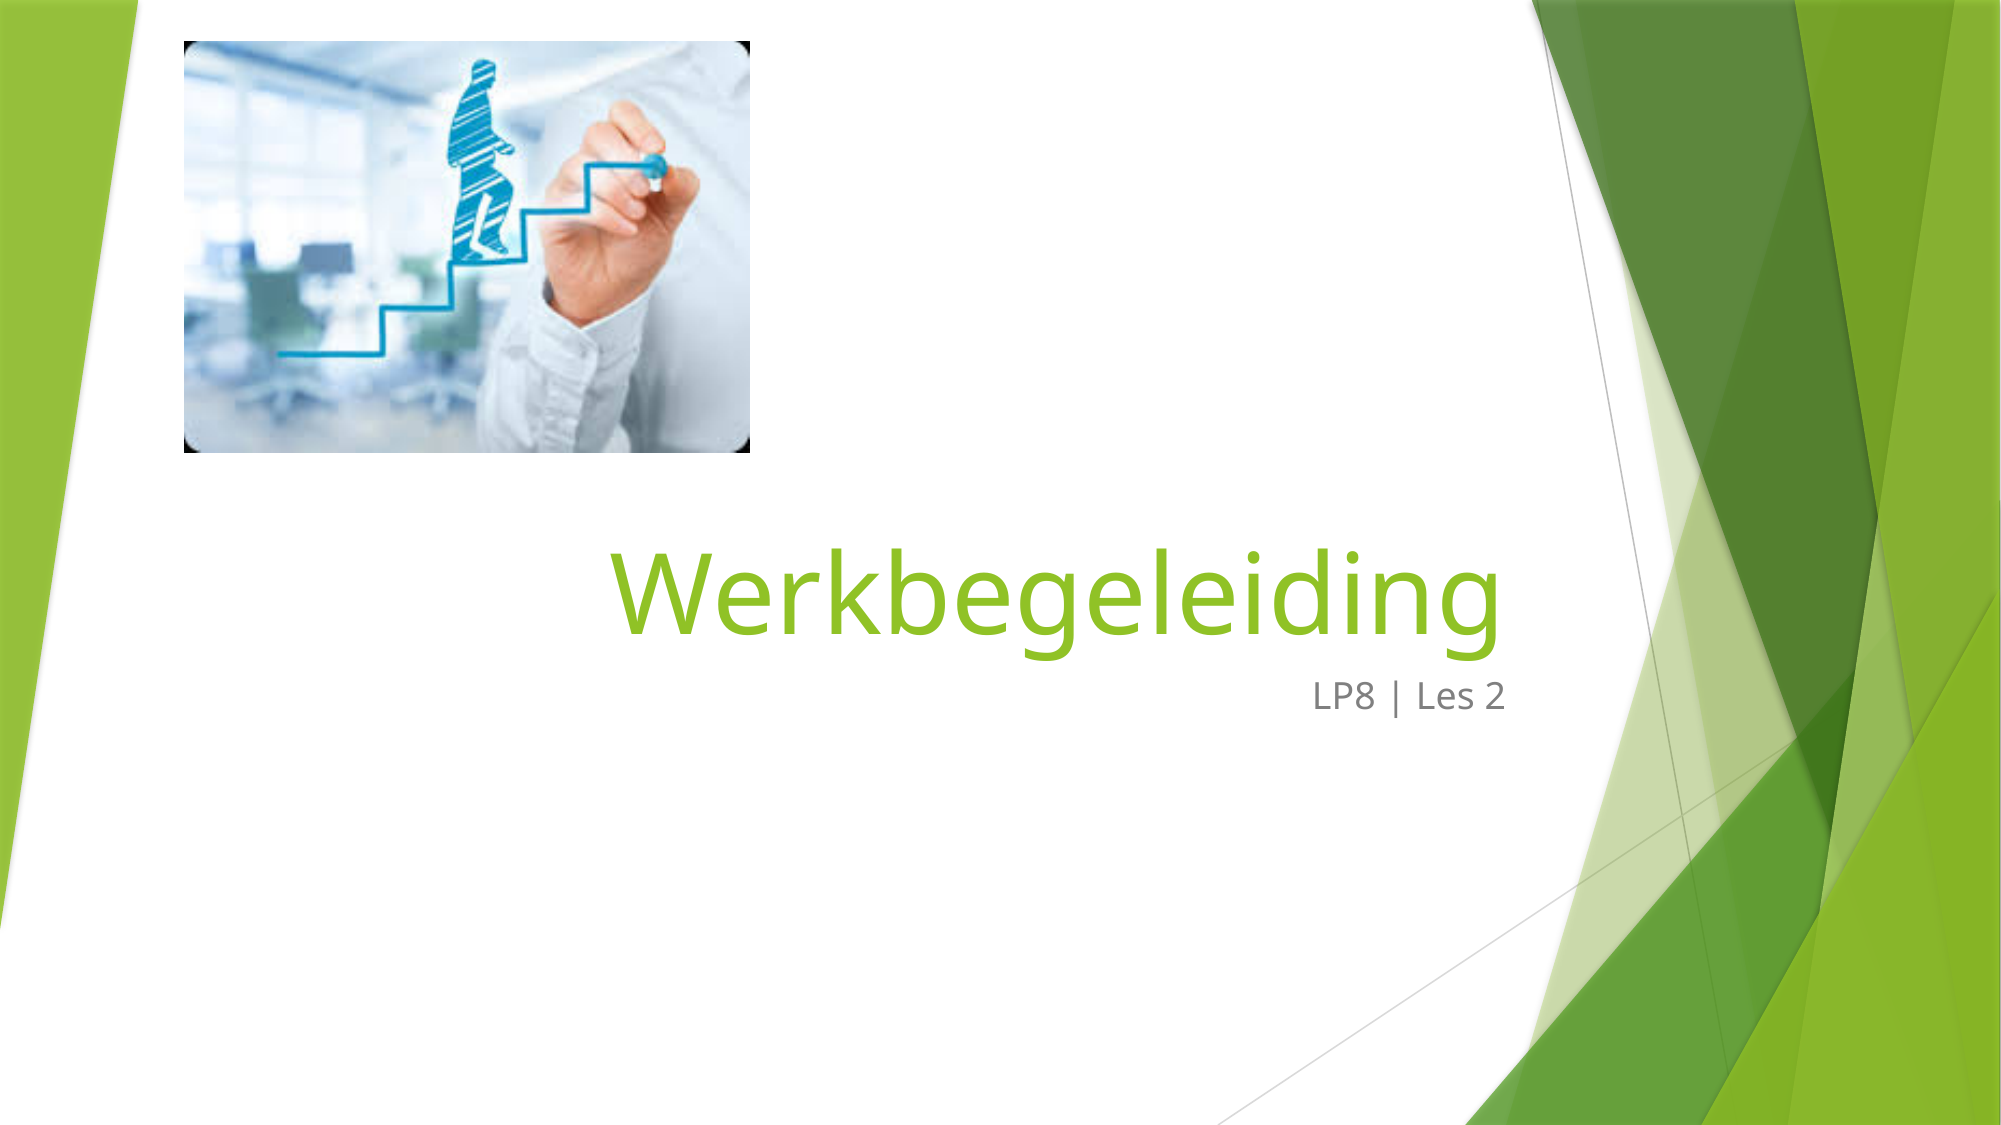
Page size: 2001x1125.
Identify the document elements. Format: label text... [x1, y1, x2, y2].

picture [183, 40, 751, 453]
subtitle LP8 | Les 2 [247, 664, 1522, 845]
title Werkbegeleiding [247, 394, 1522, 664]
